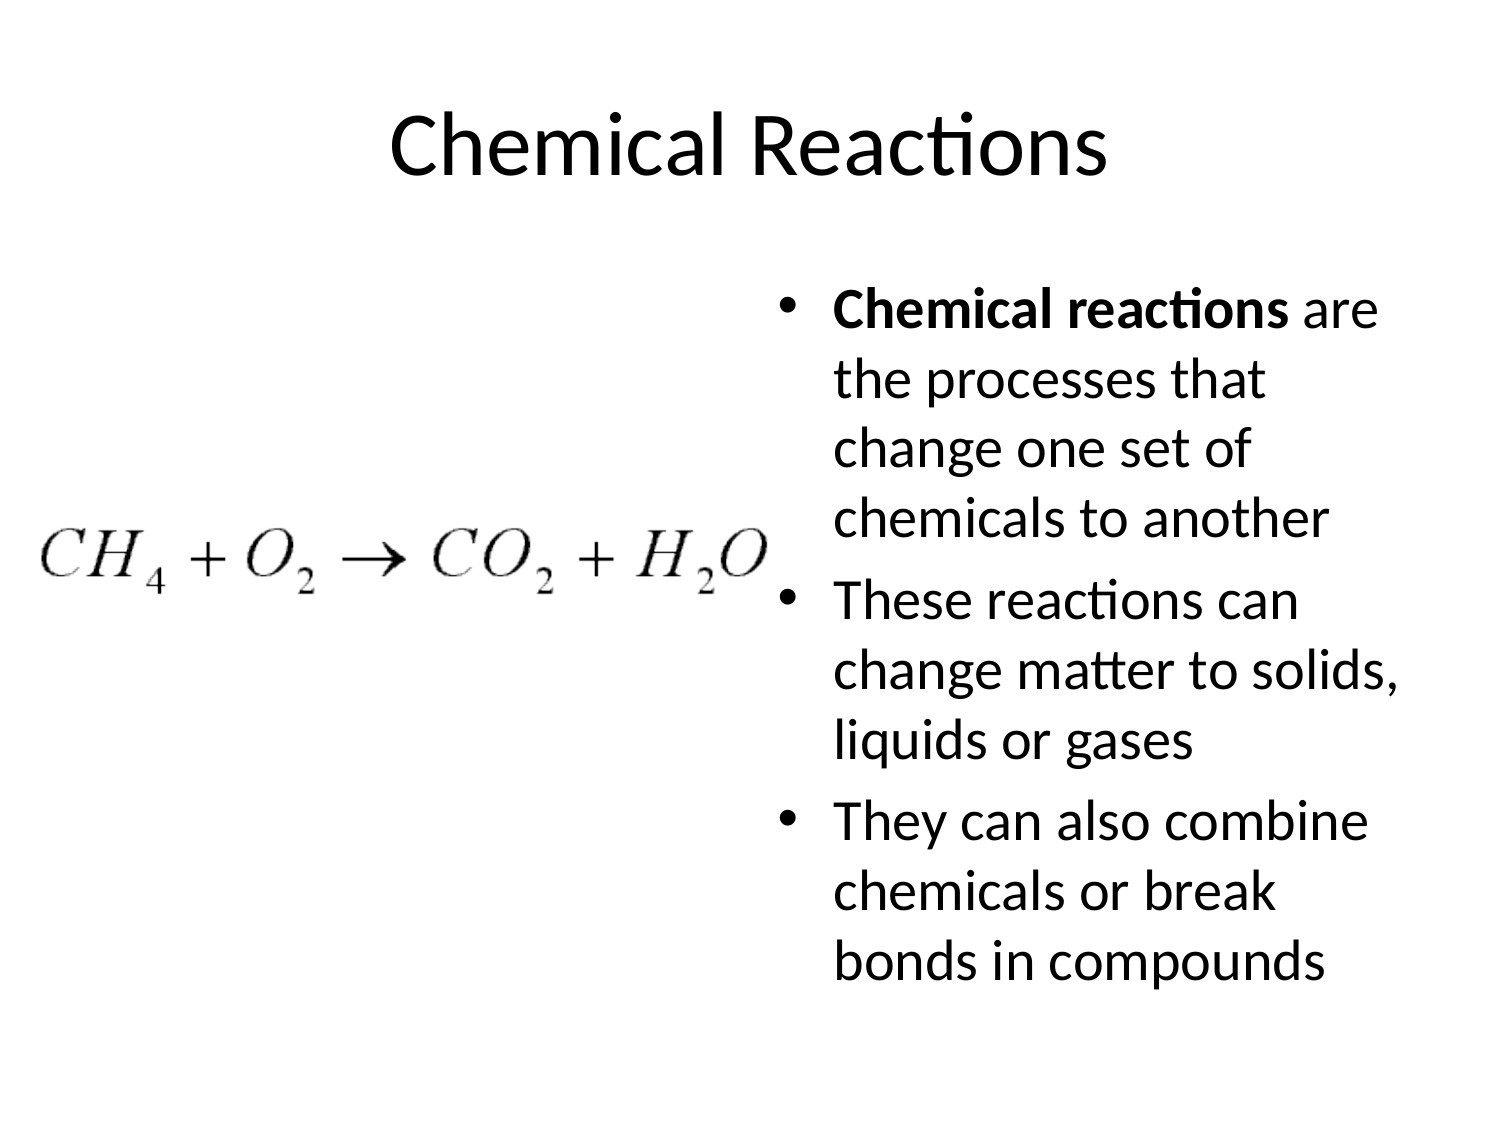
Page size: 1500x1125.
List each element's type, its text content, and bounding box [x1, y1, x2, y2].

title Chemical Reactions [75, 45, 1425, 233]
picture [28, 513, 792, 639]
list Chemical reactions are the processes that change one set of chemicals to another These reactions can change matter to solids, liquids or gases They can also combine chemicals or break bonds in compounds [762, 262, 1425, 1005]
